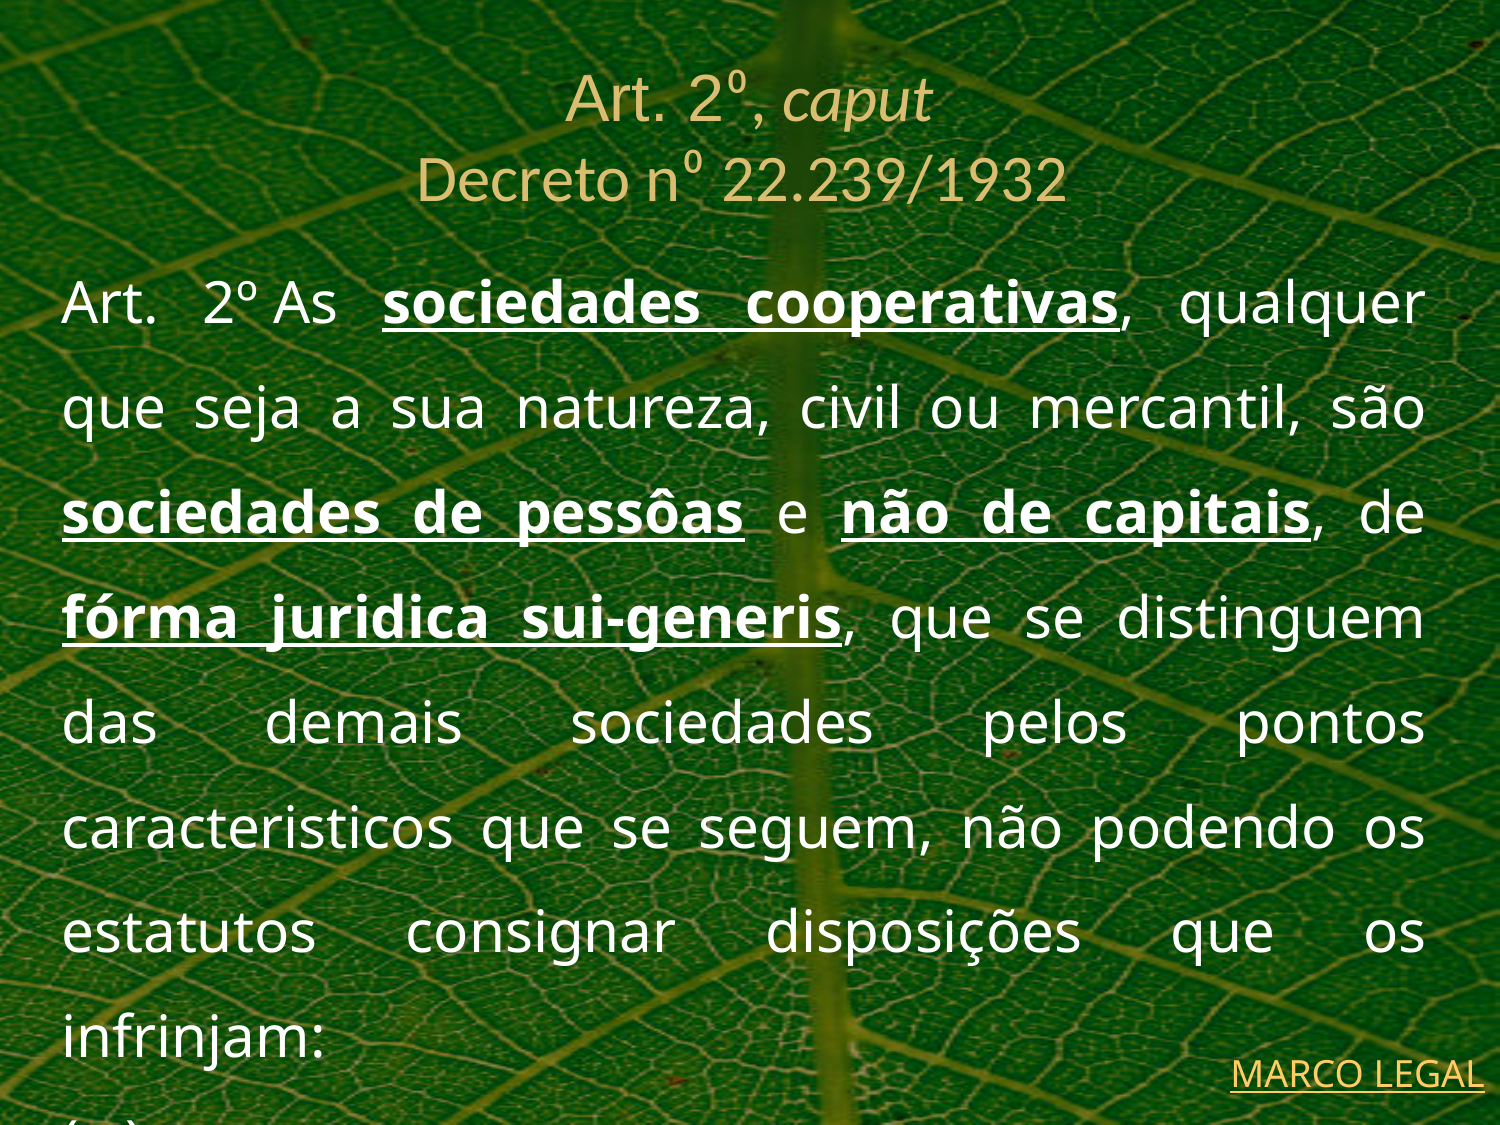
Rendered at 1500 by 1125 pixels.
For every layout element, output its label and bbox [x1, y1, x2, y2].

list [0, 0, 1500, 1125]
